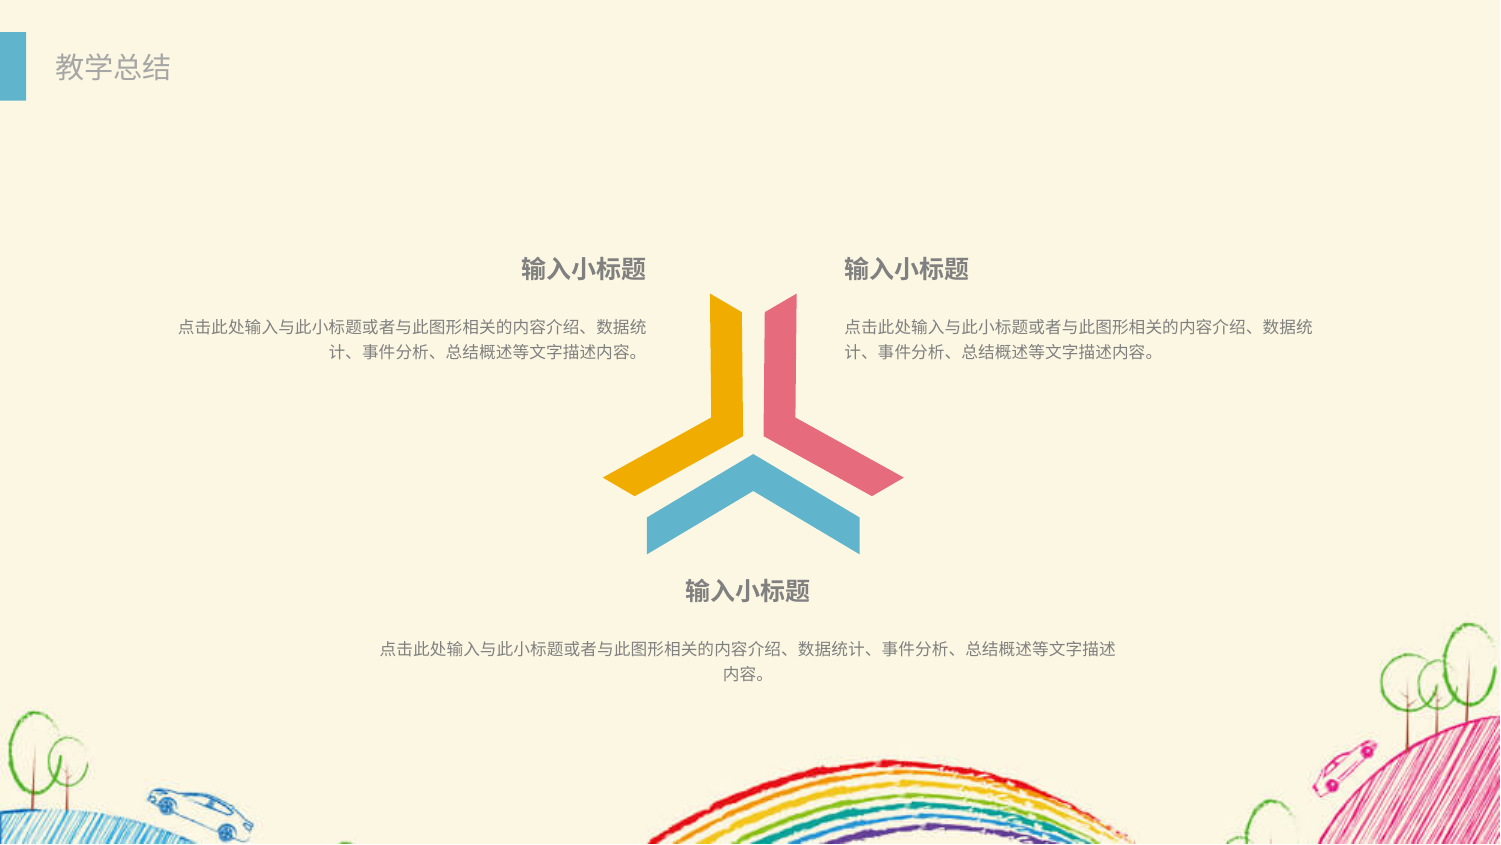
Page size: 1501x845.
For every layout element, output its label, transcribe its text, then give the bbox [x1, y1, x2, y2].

text_box [762, 291, 906, 498]
text_box [600, 291, 745, 498]
text_box 点击此处输入与此小标题或者与此图形相关的内容介绍、数据统计、事件分析、总结概述等文字描述内容。 [844, 306, 1343, 368]
text_box 输入小标题 [844, 240, 1257, 290]
text_box [0, 31, 27, 102]
text_box 教学总结 [43, 43, 184, 91]
text_box 输入小标题 [234, 240, 647, 290]
picture [0, 0, 1500, 844]
text_box 点击此处输入与此小标题或者与此图形相关的内容介绍、数据统计、事件分析、总结概述等文字描述内容。 [148, 306, 647, 368]
text_box 输入小标题 [542, 562, 954, 611]
text_box [645, 452, 861, 557]
text_box 点击此处输入与此小标题或者与此图形相关的内容介绍、数据统计、事件分析、总结概述等文字描述内容。 [371, 628, 1125, 690]
